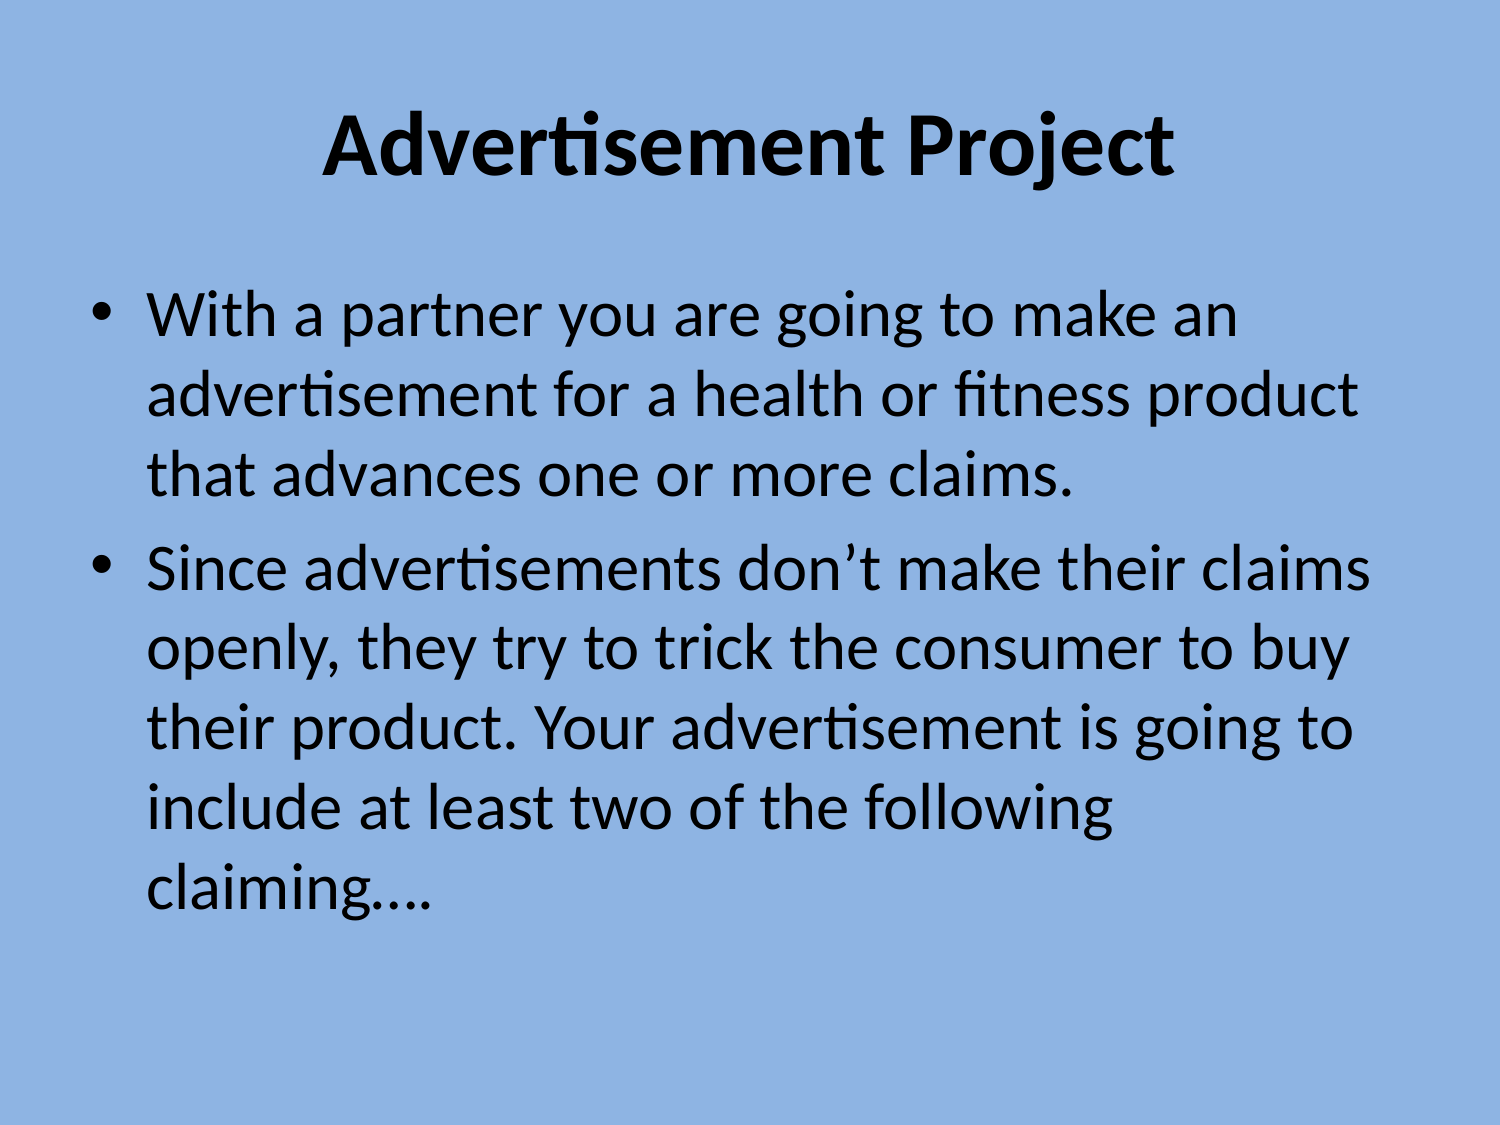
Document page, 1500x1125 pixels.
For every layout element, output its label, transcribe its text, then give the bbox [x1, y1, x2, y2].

list With a partner you are going to make an advertisement for a health or fitness product that advances one or more claims. Since advertisements don’t make their claims openly, they try to trick the consumer to buy their product. Your advertisement is going to include at least two of the following claiming…. [75, 262, 1425, 1005]
title Advertisement Project [75, 45, 1425, 233]
